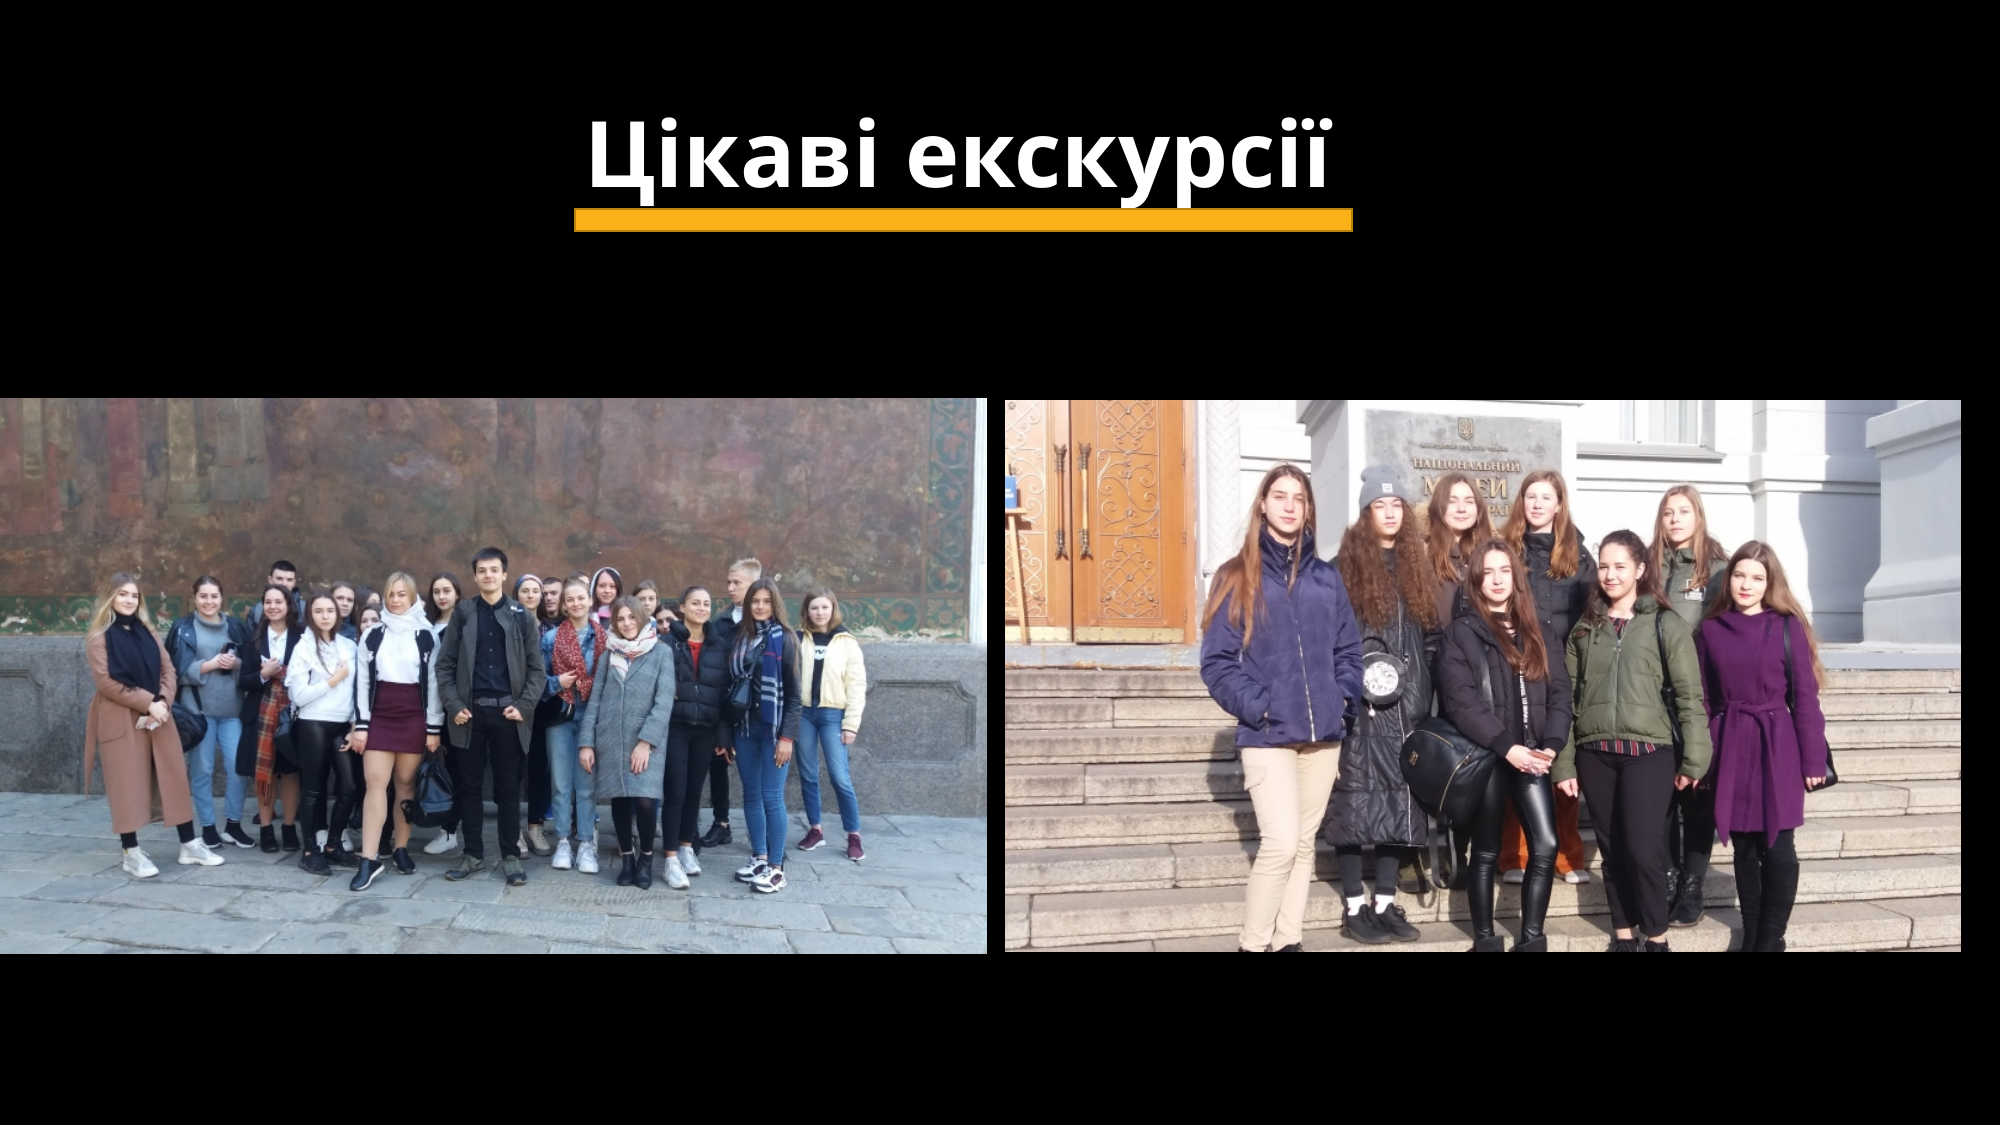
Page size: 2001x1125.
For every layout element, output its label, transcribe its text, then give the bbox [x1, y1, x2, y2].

picture [0, 398, 987, 955]
text_box Цікаві екскурсії [569, 88, 1371, 214]
picture [1005, 400, 1961, 952]
text_box [574, 208, 1353, 232]
